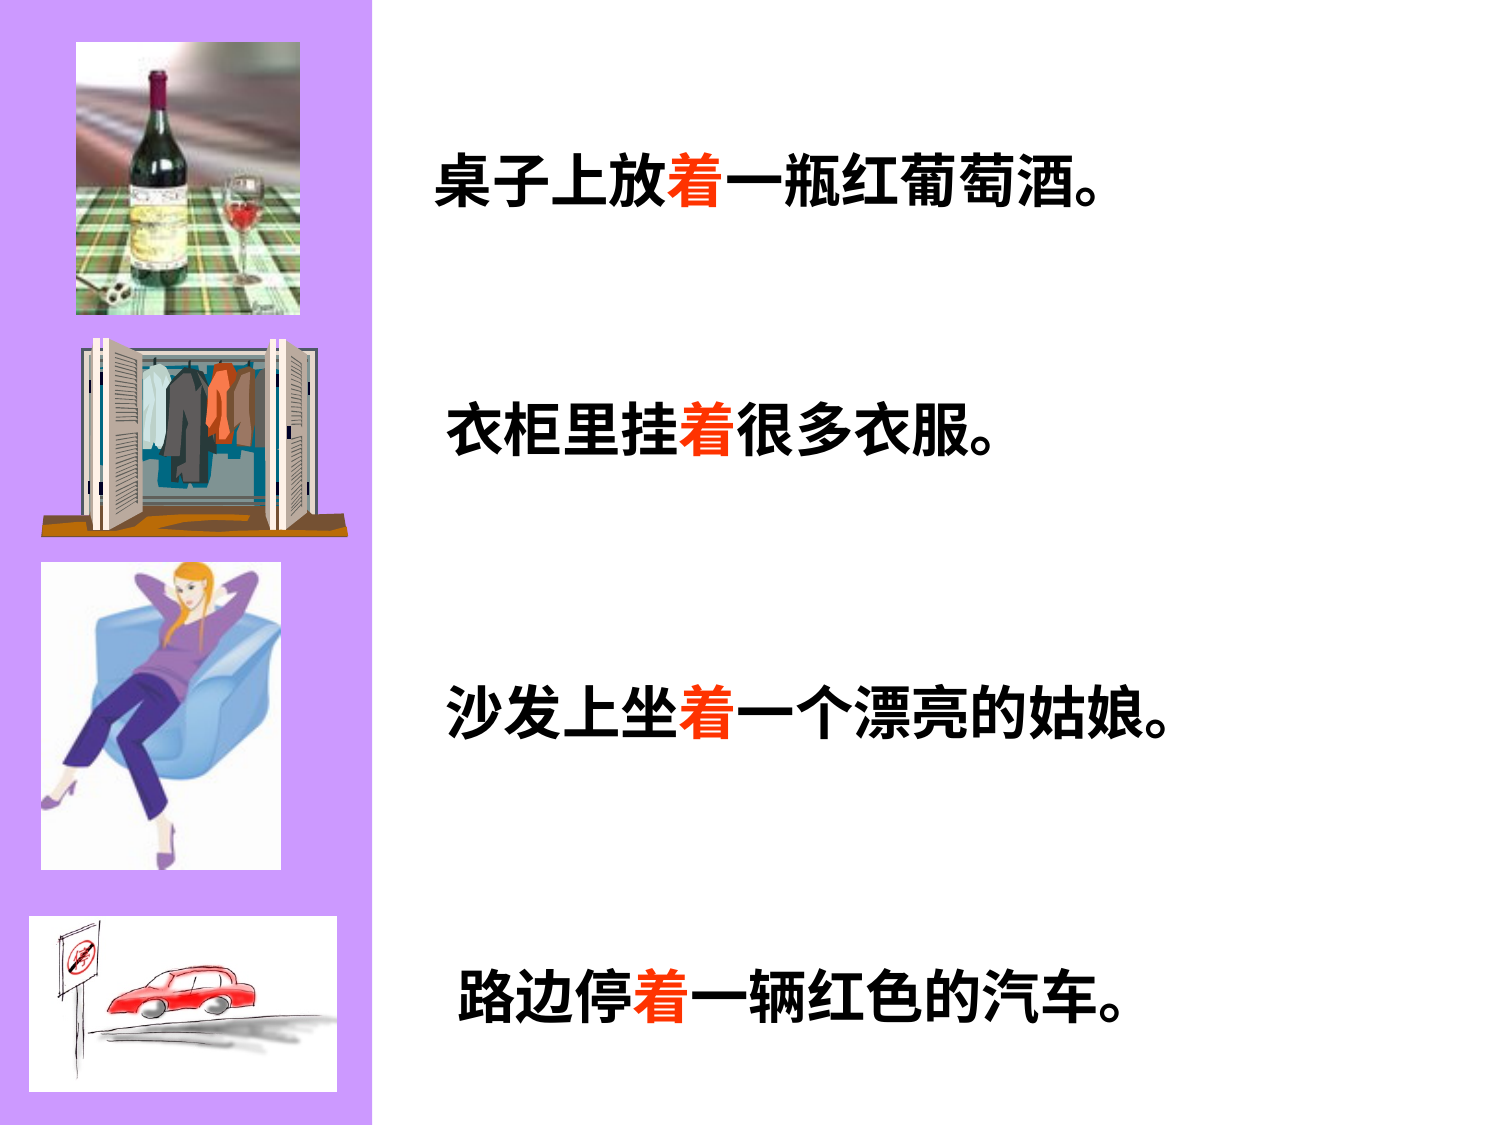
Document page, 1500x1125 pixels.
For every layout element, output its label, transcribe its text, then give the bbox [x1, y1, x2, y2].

text_box 路边停着一辆红色的汽车。 [442, 952, 1247, 1038]
picture [29, 916, 337, 1093]
text_box 桌子上放着一瓶红葡萄酒。 [419, 137, 1500, 222]
picture [40, 337, 349, 538]
text_box 衣柜里挂着很多衣服。 [430, 385, 1164, 471]
picture [40, 562, 281, 870]
text_box 沙发上坐着一个漂亮的姑娘。 [430, 668, 1305, 754]
text_box [0, 0, 373, 1125]
picture [76, 42, 300, 315]
